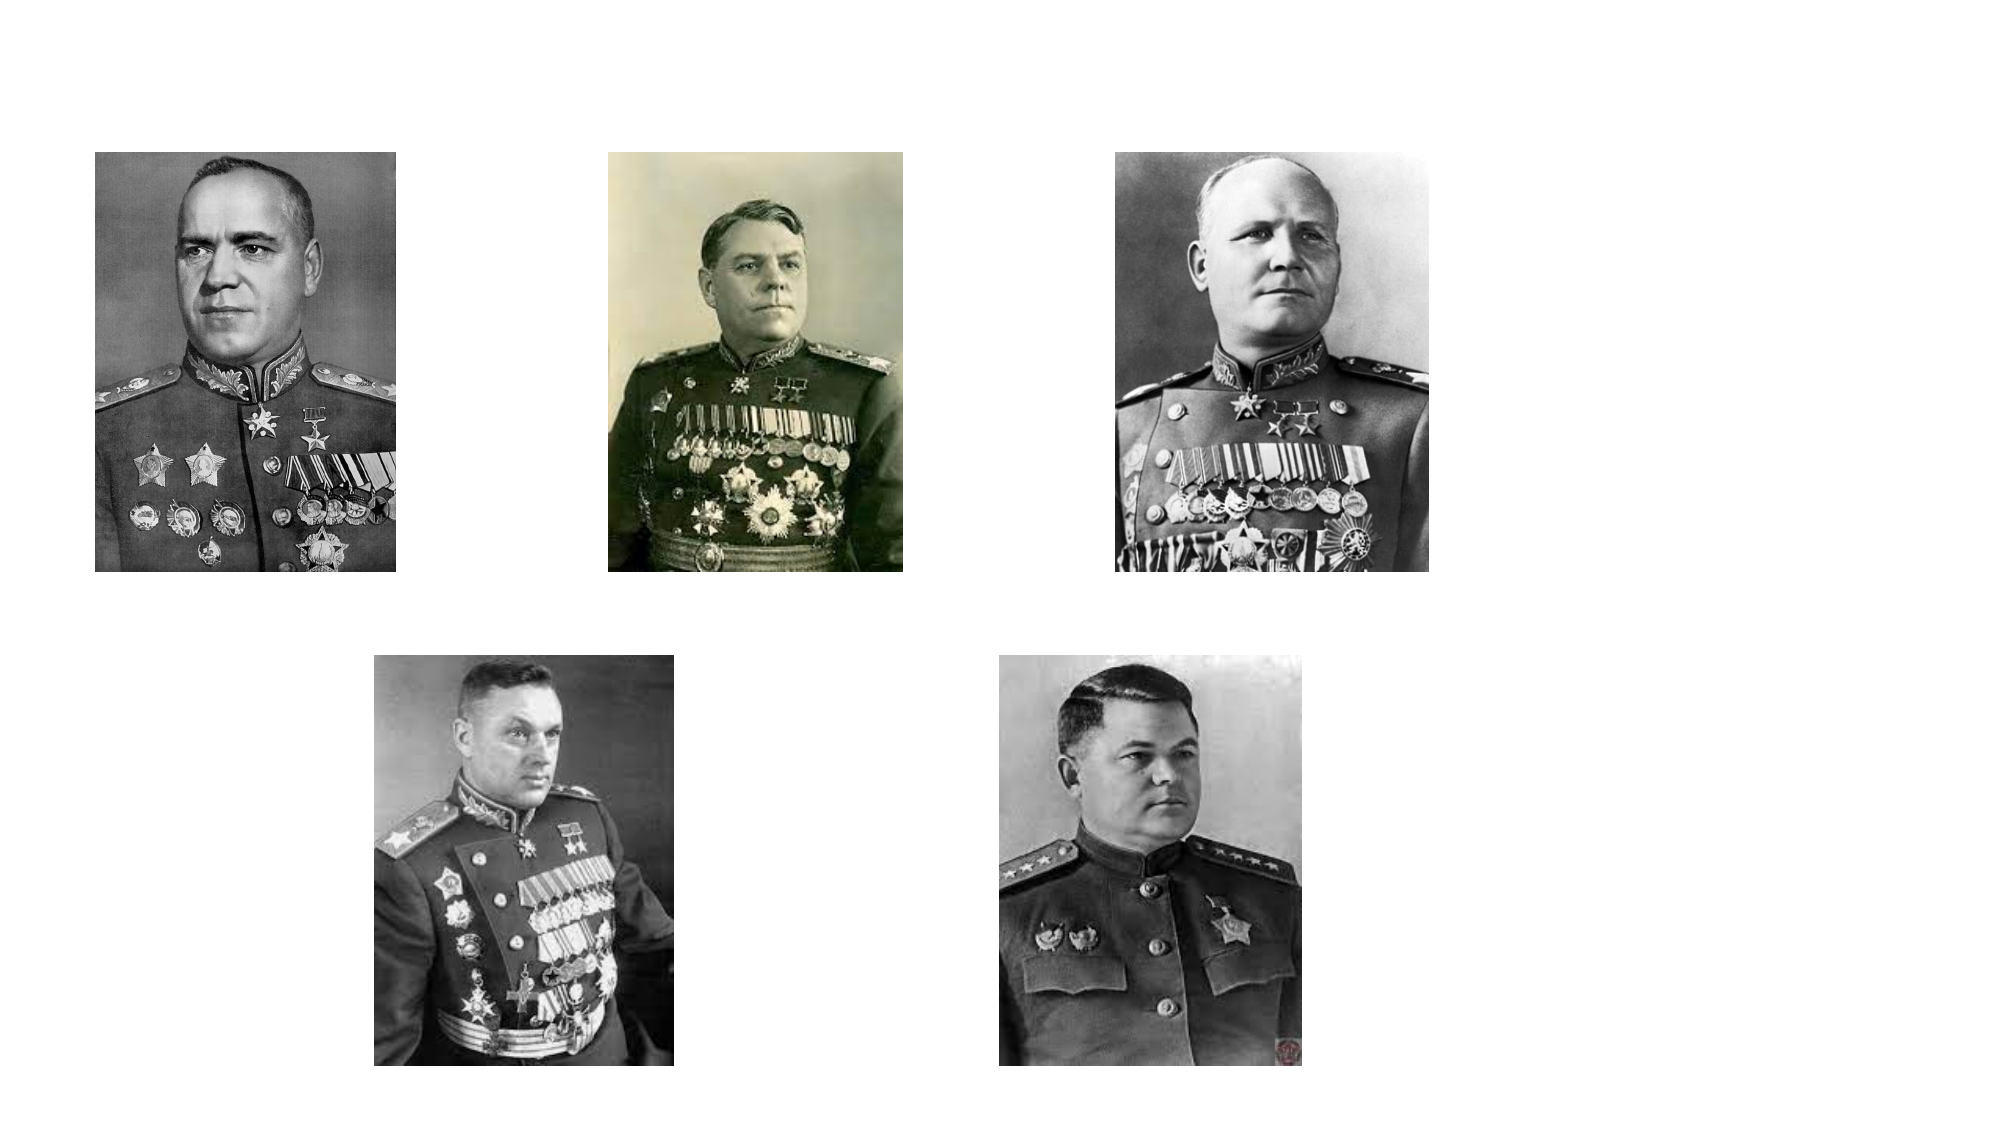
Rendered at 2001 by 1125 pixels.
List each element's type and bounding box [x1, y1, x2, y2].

picture [373, 655, 674, 1066]
list [608, 152, 903, 572]
picture [999, 655, 1302, 1066]
picture [1115, 152, 1429, 572]
picture [95, 152, 396, 572]
